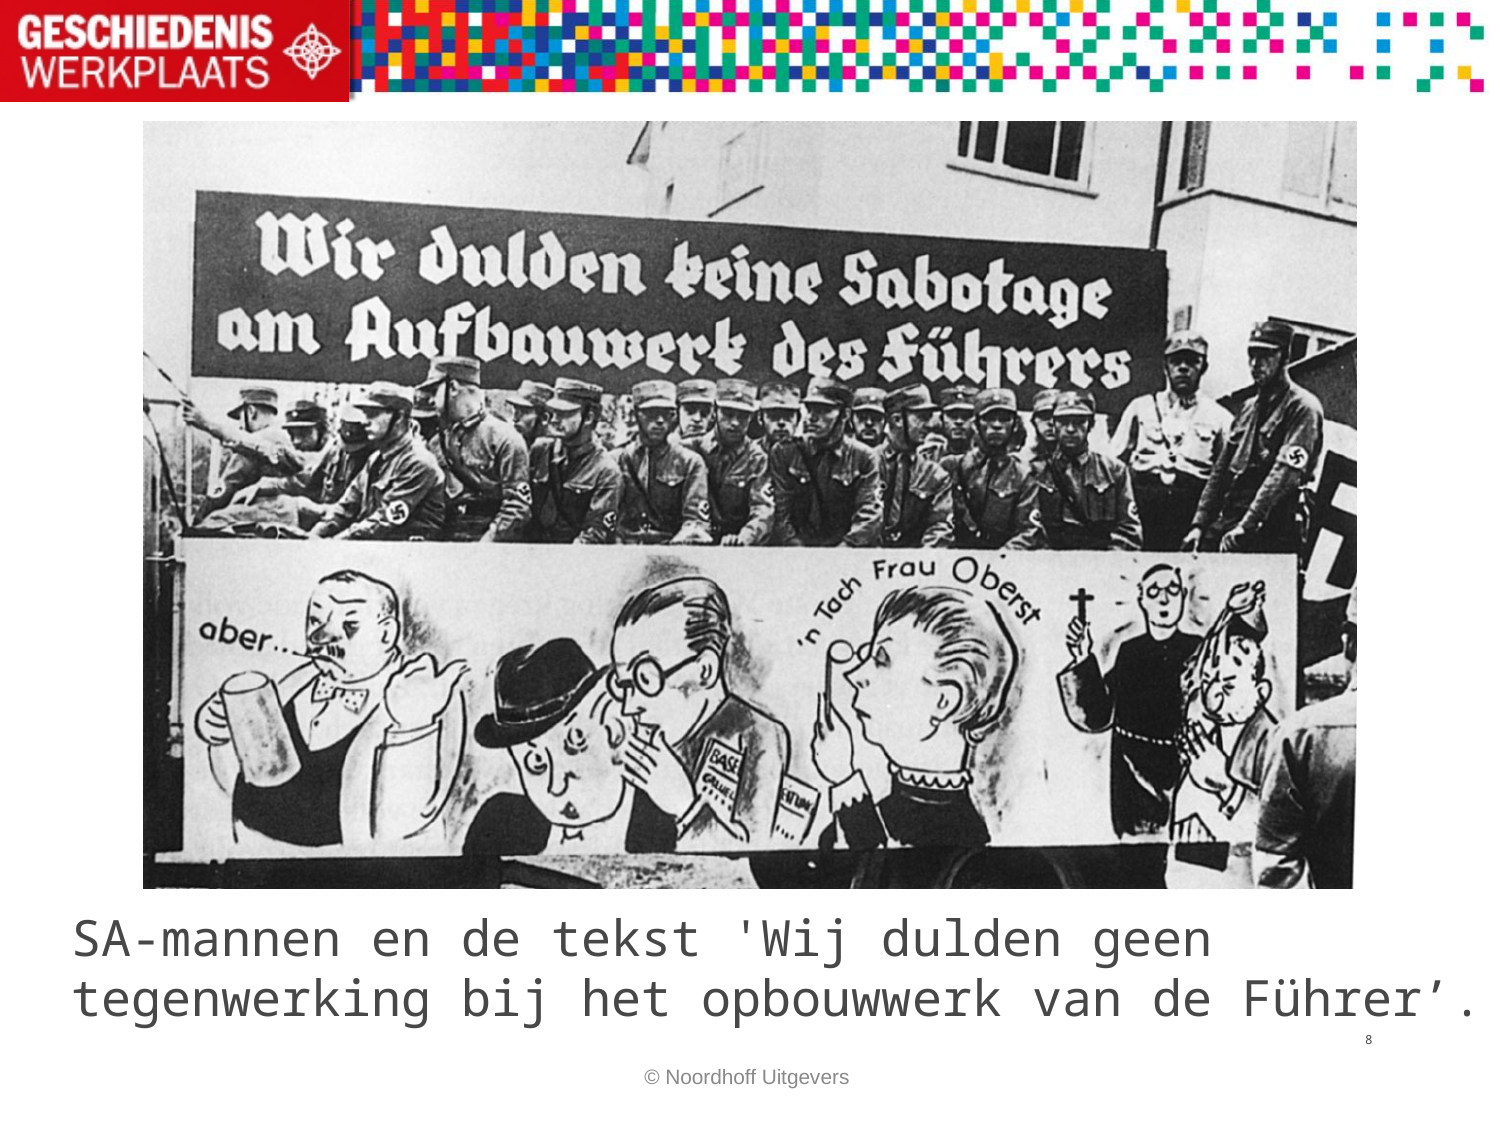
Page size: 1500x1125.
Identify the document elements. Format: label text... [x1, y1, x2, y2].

slide_number 8 [1325, 1034, 1388, 1063]
text_box © Noordhoff Uitgevers [512, 1045, 988, 1106]
text_box SA-mannen en de tekst 'Wij dulden geen tegenwerking bij het opbouwwerk van de Führer’. [56, 899, 1500, 1034]
picture [0, 0, 1500, 1125]
